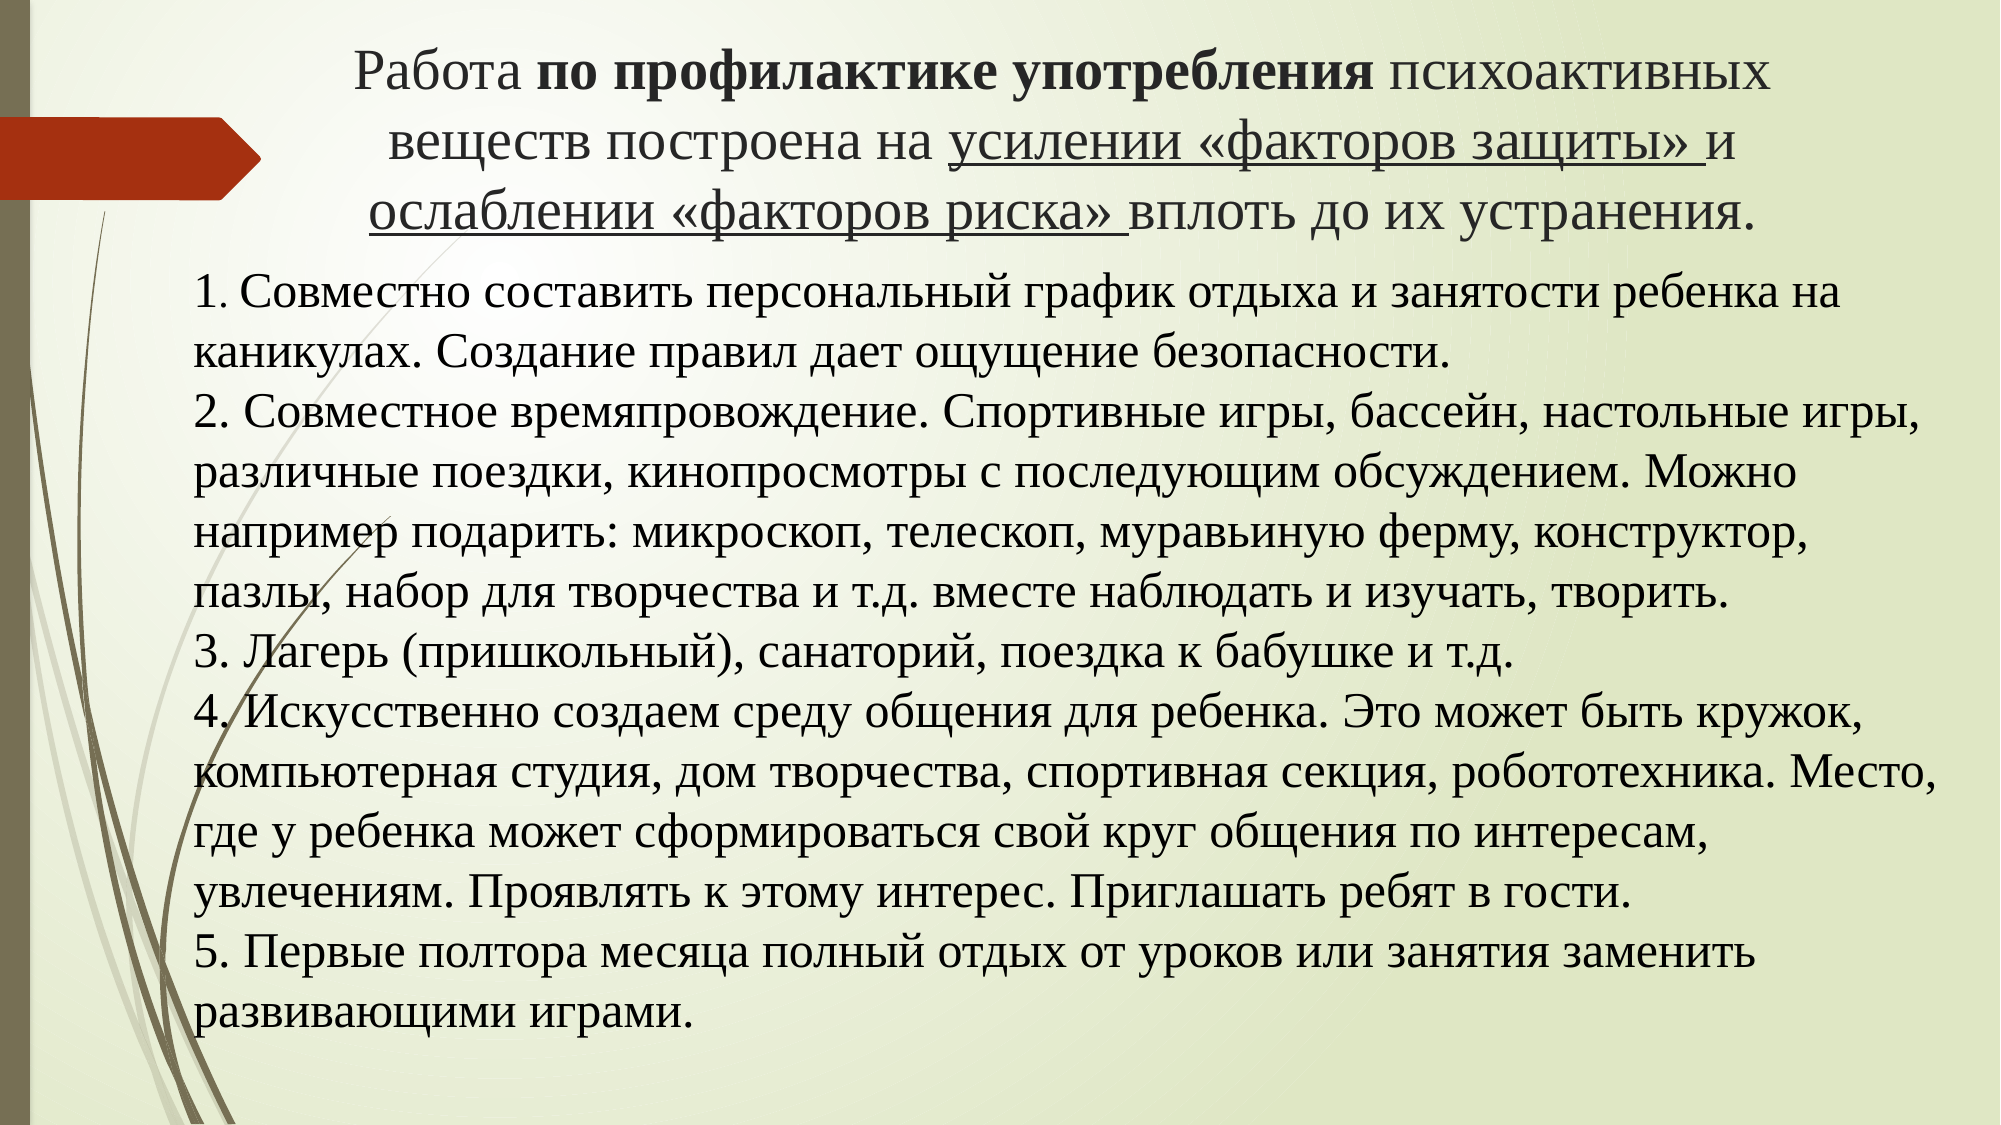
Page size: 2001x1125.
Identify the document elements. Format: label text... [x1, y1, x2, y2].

text_box 1. Совместно составить персональный график отдыха и занятости ребенка на каникулах. Создание правил дает ощущение безопасности. 2. Совместное времяпровождение. Спортивные игры, бассейн, настольные игры, различные поездки, кинопросмотры с последующим обсуждением. Можно например подарить: микроскоп, телескоп, муравьиную ферму, конструктор, пазлы, набор для творчества и т.д. вместе наблюдать и изучать, творить. 3. Лагерь (пришкольный), санаторий, поездка к бабушке и т.д. 4. Искусственно создаем среду общения для ребенка. Это может быть кружок, компьютерная студия, дом творчества, спортивная секция, робототехника. Место, где у ребенка может сформироваться свой круг общения по интересам, увлечениям. Проявлять к этому интерес. Приглашать ребят в гости. 5. Первые полтора месяца полный отдых от уроков или занятия заменить развивающими играми. [178, 250, 1977, 1045]
title Работа по профилактике употребления психоактивных веществ построена на усилении «факторов защиты» и ослаблении «факторов риска» вплоть до их устранения. [264, 23, 1862, 250]
